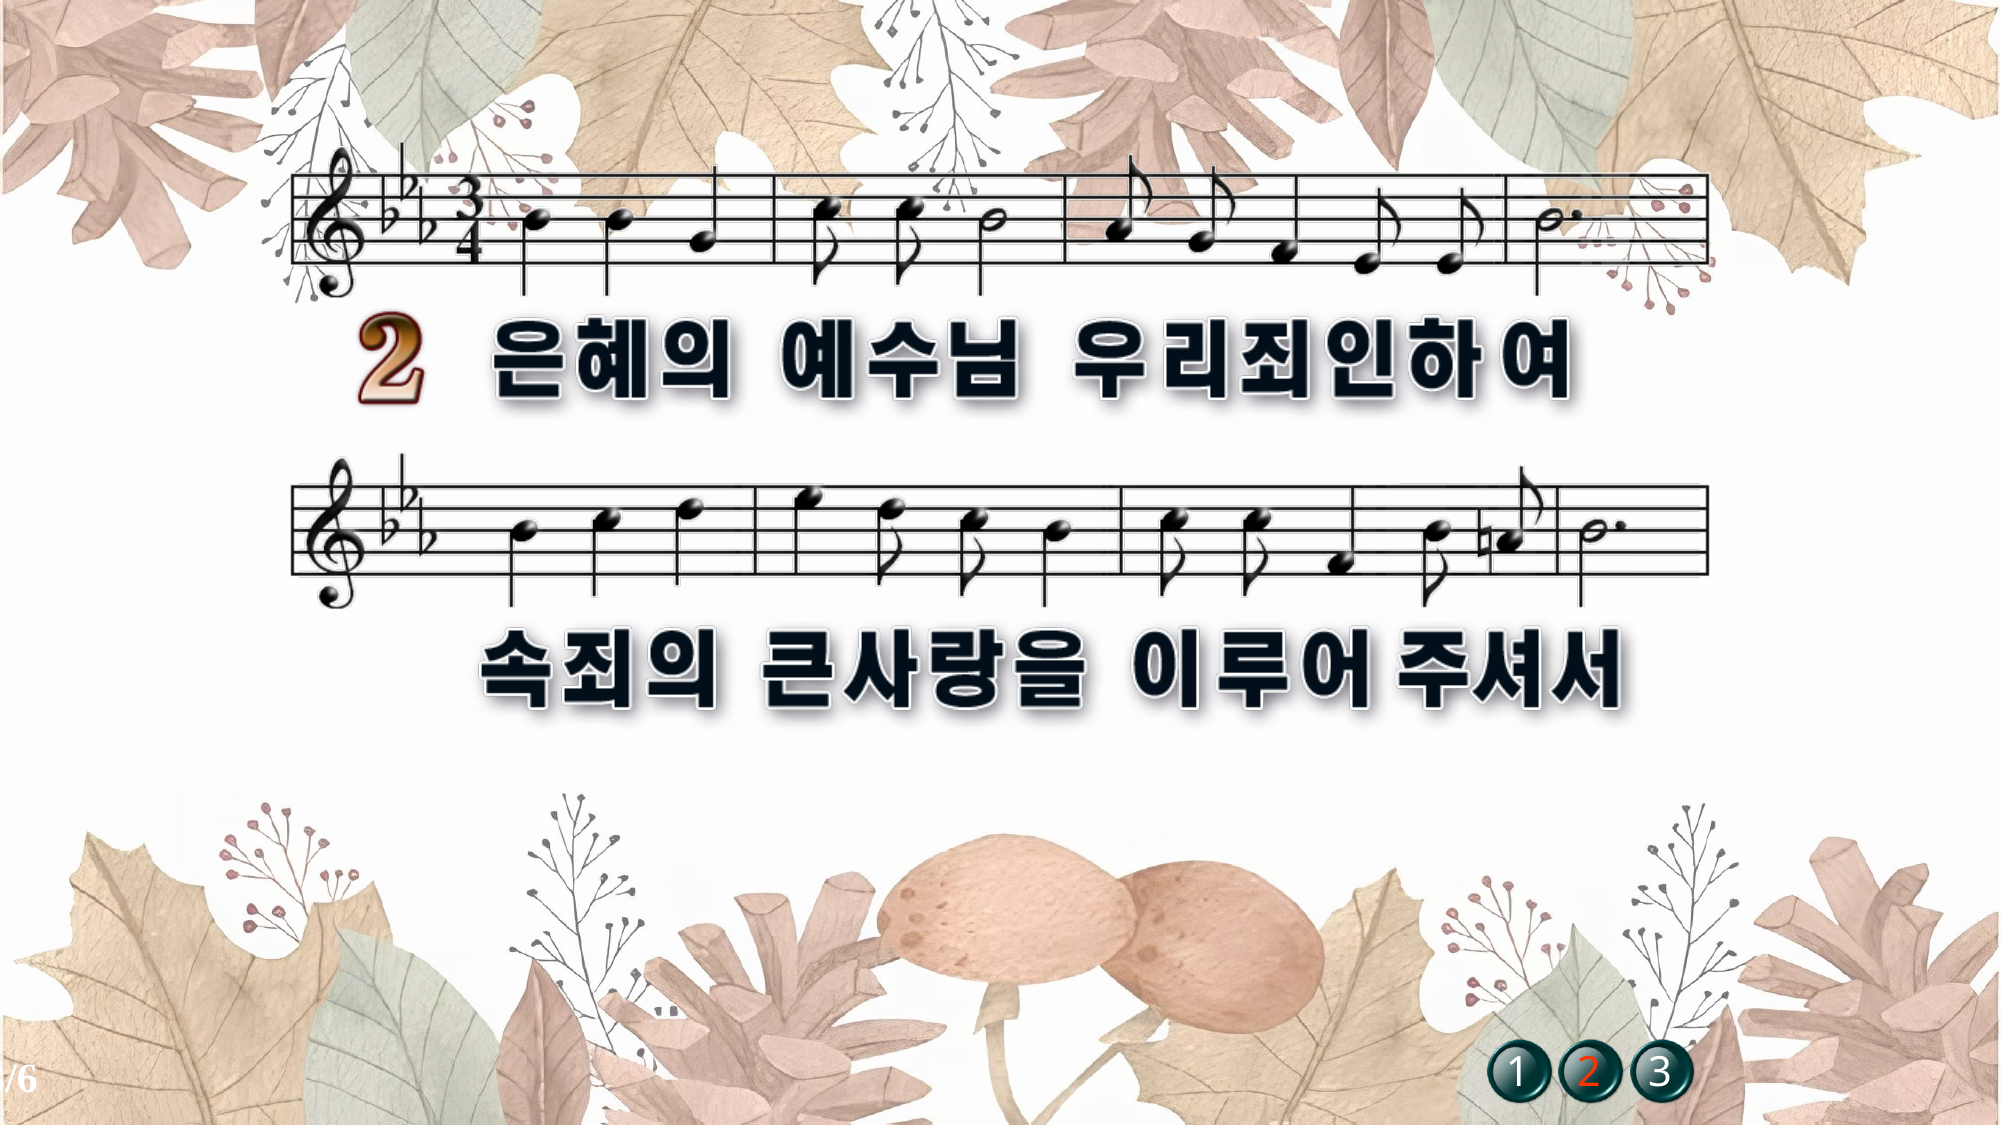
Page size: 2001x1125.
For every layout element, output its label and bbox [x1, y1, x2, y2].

text_box [1627, 1035, 1697, 1106]
text_box [1484, 1035, 1555, 1106]
picture [0, 0, 2001, 1125]
text_box [1555, 1035, 1626, 1106]
